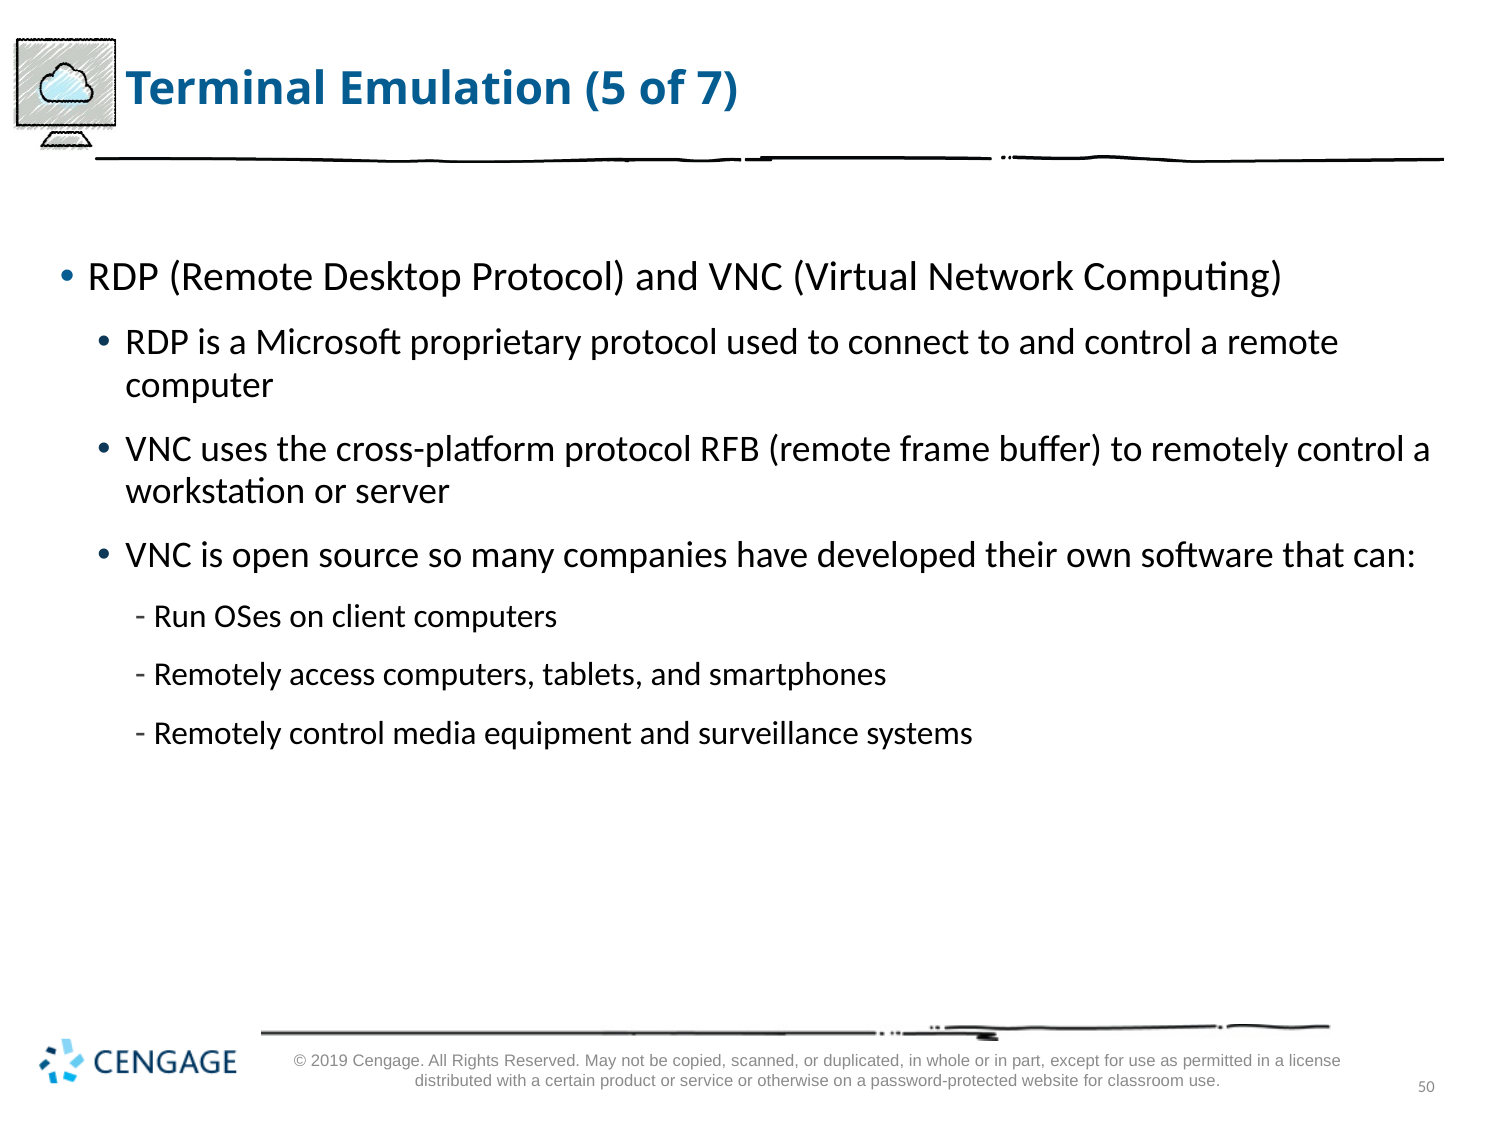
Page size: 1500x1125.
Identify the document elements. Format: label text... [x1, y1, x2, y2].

picture [261, 1024, 1331, 1041]
picture [19, 1025, 249, 1096]
footer © 2019 Cengage. All Rights Reserved. May not be copied, scanned, or duplicated, in whole or in part, except for use as permitted in a license distributed with a certain product or service or otherwise on a password-protected website for classroom use. [262, 1050, 1375, 1091]
picture [95, 155, 1444, 163]
list R D P (Remote Desktop Protocol) and V N C (Virtual Network Computing) R D P is a Microsoft proprietary protocol used to connect to and control a remote computer V N C uses the cross-platform protocol R F B (remote frame buffer) to remotely control a workstation or server V N C is open source so many companies have developed their own software that can: Run O S es on client computers Remotely access computers, tablets, and smartphones Remotely control media equipment and surveillance systems [59, 252, 1441, 758]
picture [13, 36, 117, 151]
title Terminal Emulation (5 of 7) [125, 66, 1442, 116]
